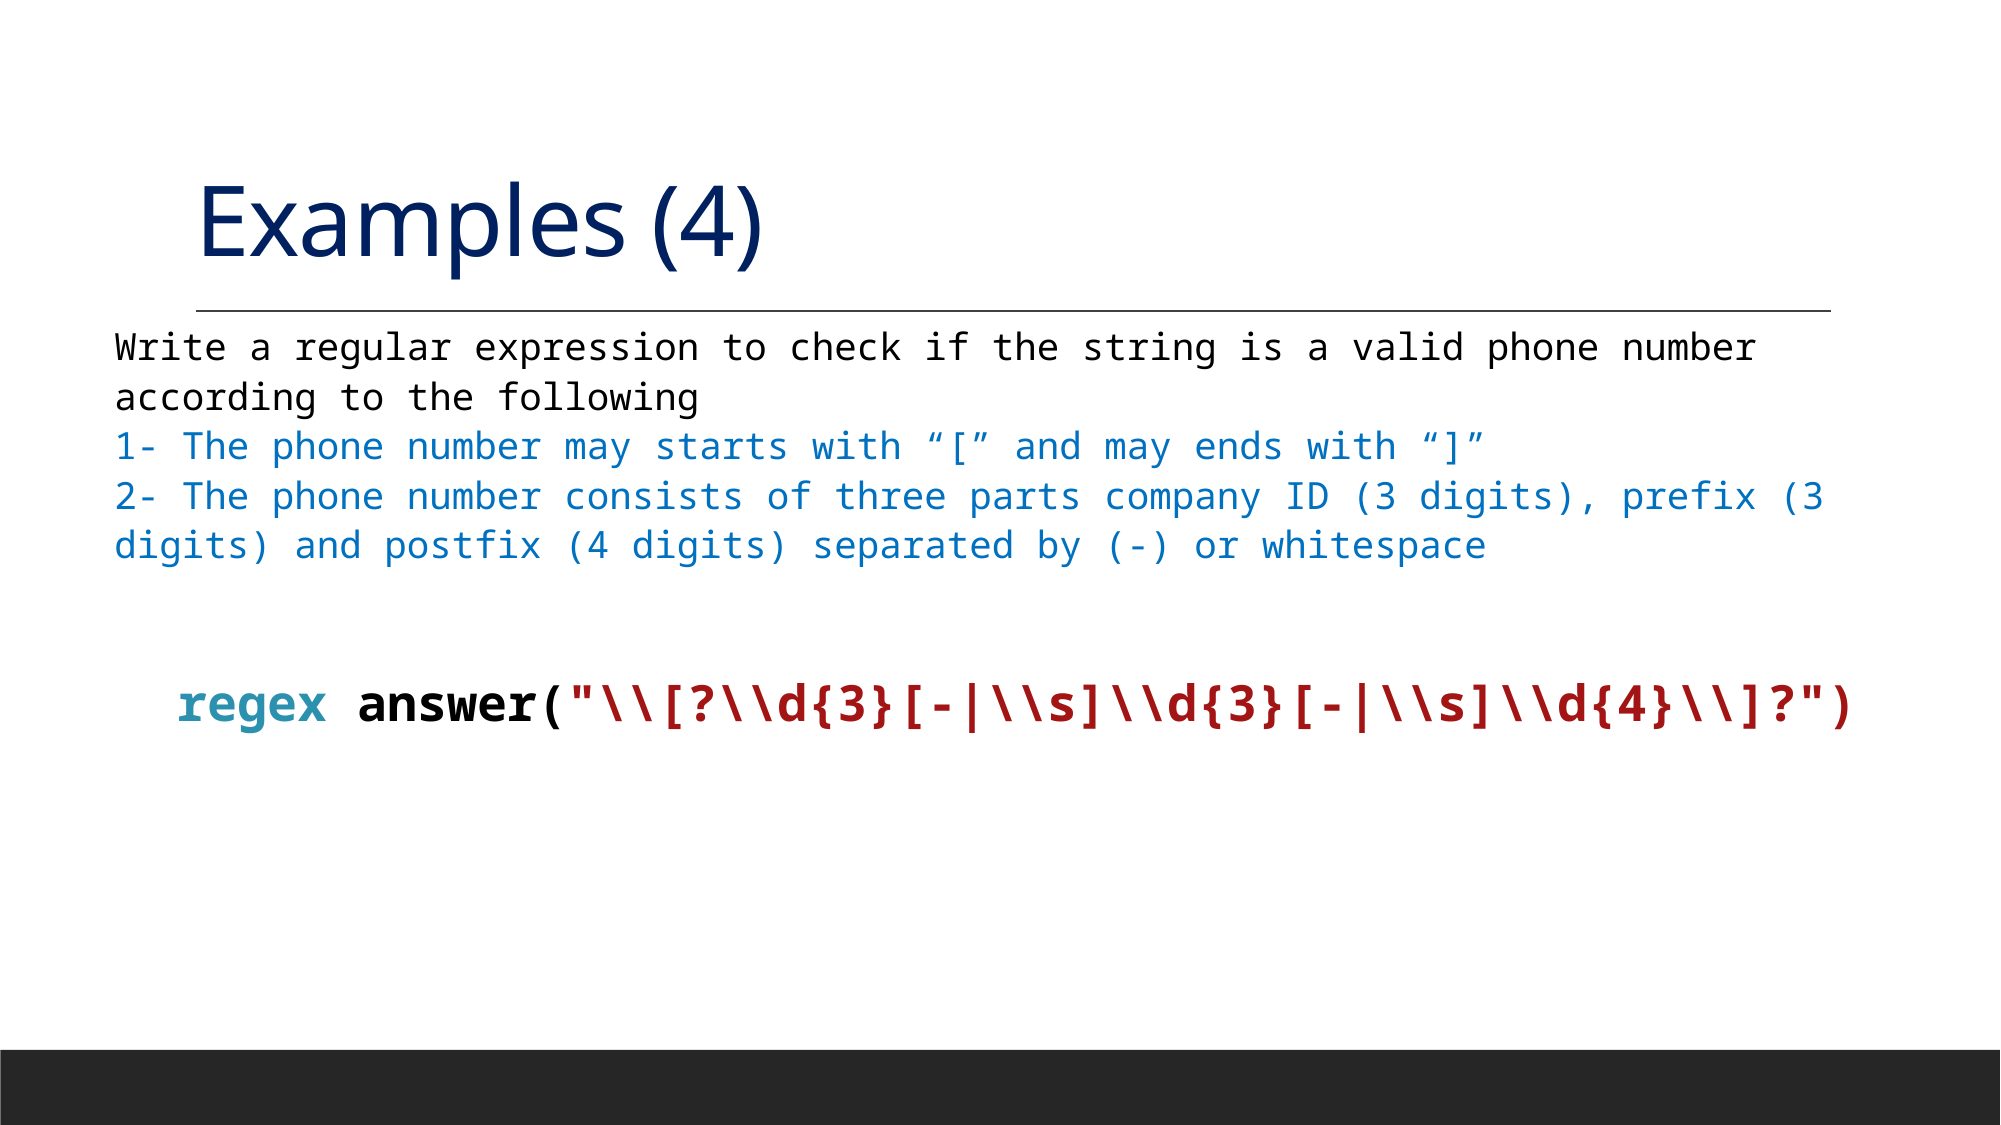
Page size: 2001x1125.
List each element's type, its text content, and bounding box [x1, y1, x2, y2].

title Examples (4) [180, 47, 1830, 285]
list Write a regular expression to check if the string is a valid phone number according to the following 1- The phone number may starts with “[” and may ends with “]” 2- The phone number consists of three parts company ID (3 digits), prefix (3 digits) and postfix (4 digits) separated by (-) or whitespace regex answer("\\[?\\d{3}[-|\\s]\\d{3}[-|\\s]\\d{4}\\]?") [99, 311, 1936, 1046]
